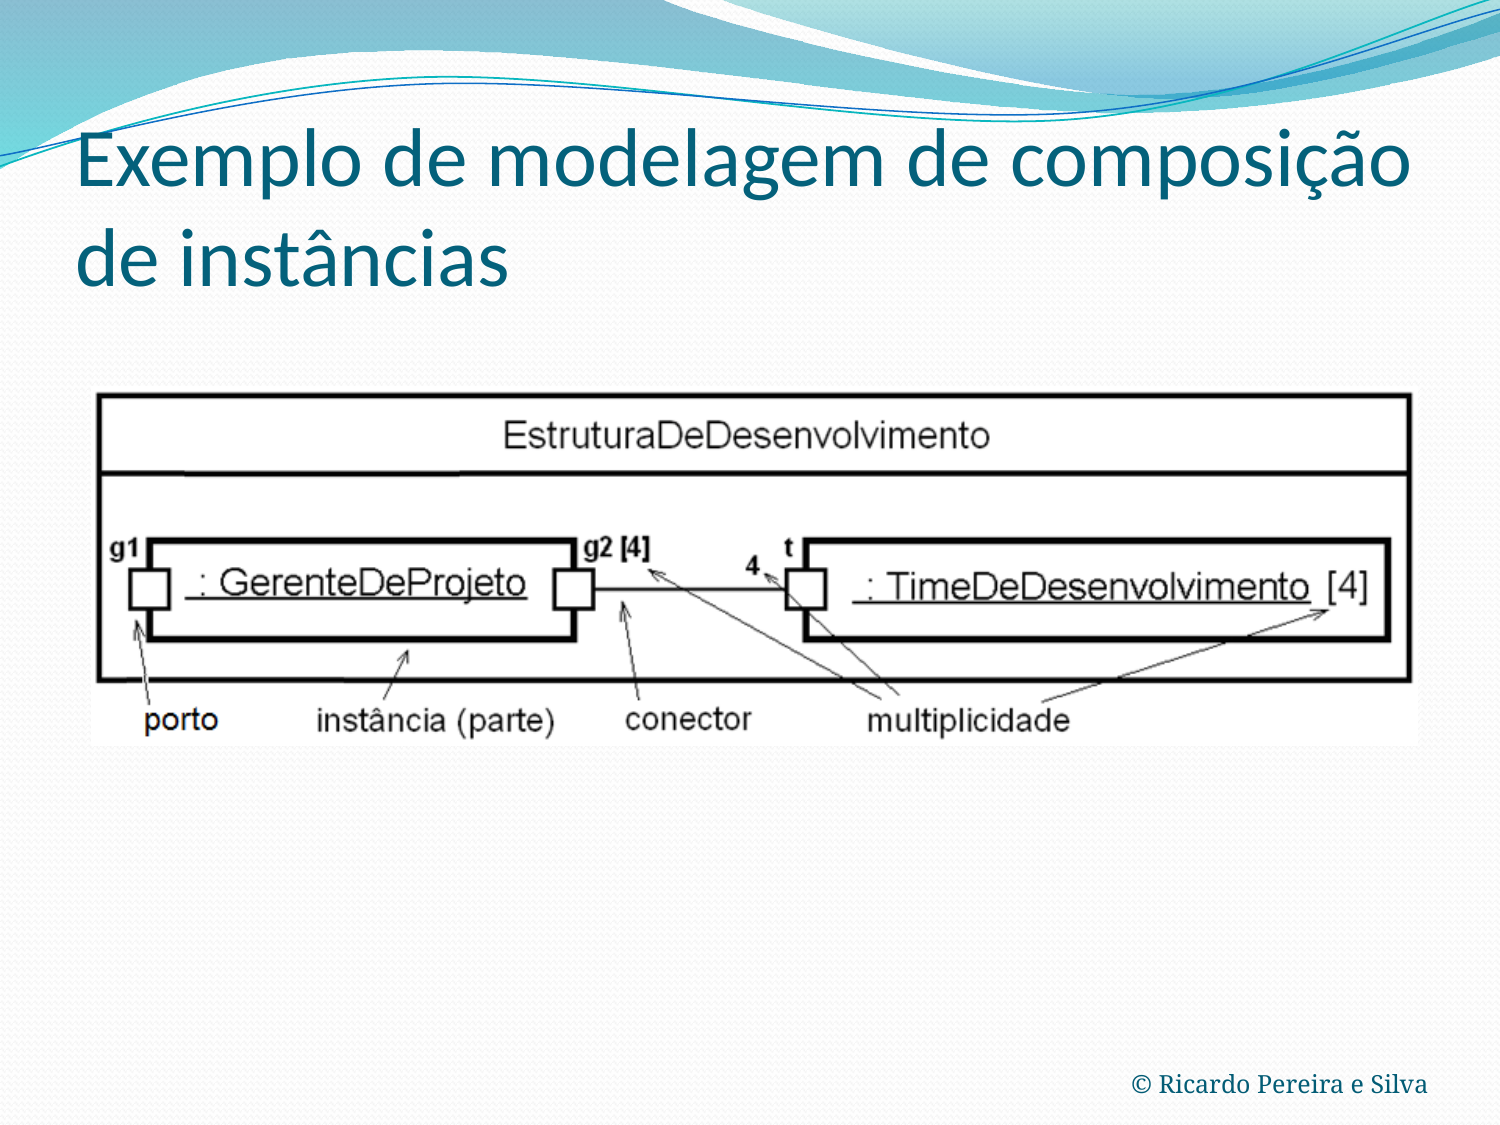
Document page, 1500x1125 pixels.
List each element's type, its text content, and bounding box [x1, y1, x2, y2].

footer © Ricardo Pereira e Silva [1101, 1042, 1429, 1103]
picture [91, 386, 1419, 747]
title Exemplo de modelagem de composição de instâncias [75, 115, 1425, 303]
